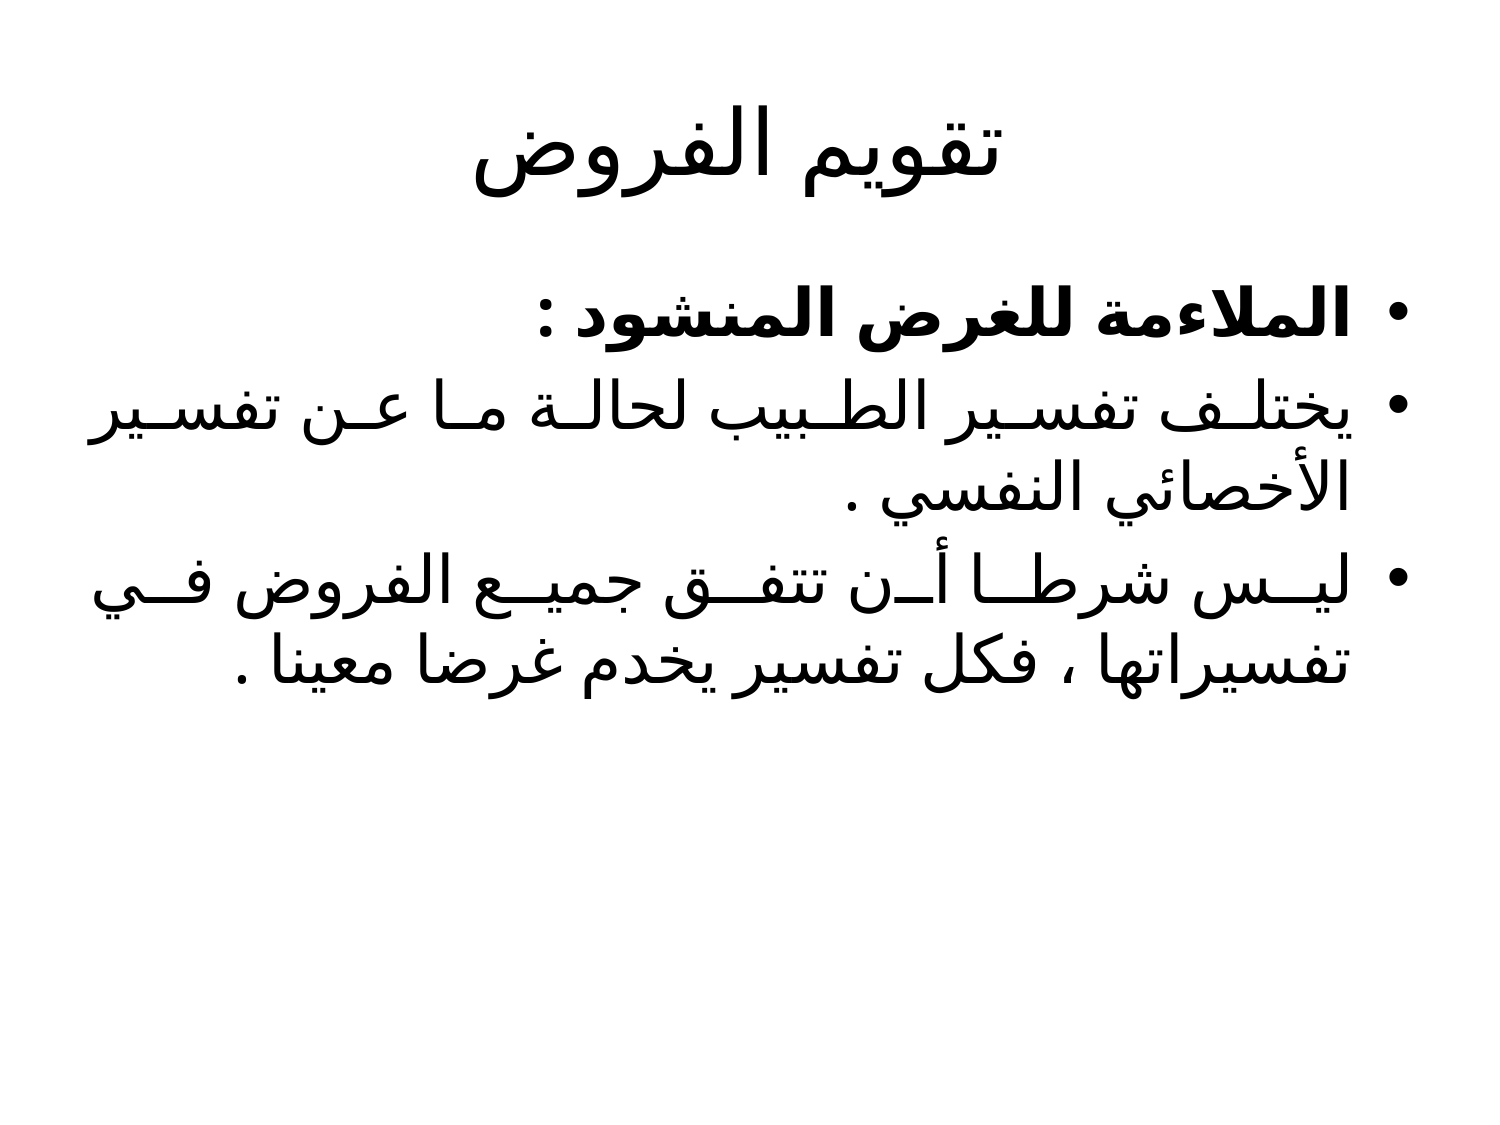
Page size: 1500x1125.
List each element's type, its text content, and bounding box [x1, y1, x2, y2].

list الملاءمة للغرض المنشود : يختلف تفسير الطبيب لحالة ما عن تفسير الأخصائي النفسي . ليس شرطا أن تتفق جميع الفروض في تفسيراتها ، فكل تفسير يخدم غرضا معينا . [75, 262, 1425, 1005]
title تقويم الفروض [75, 45, 1425, 233]
